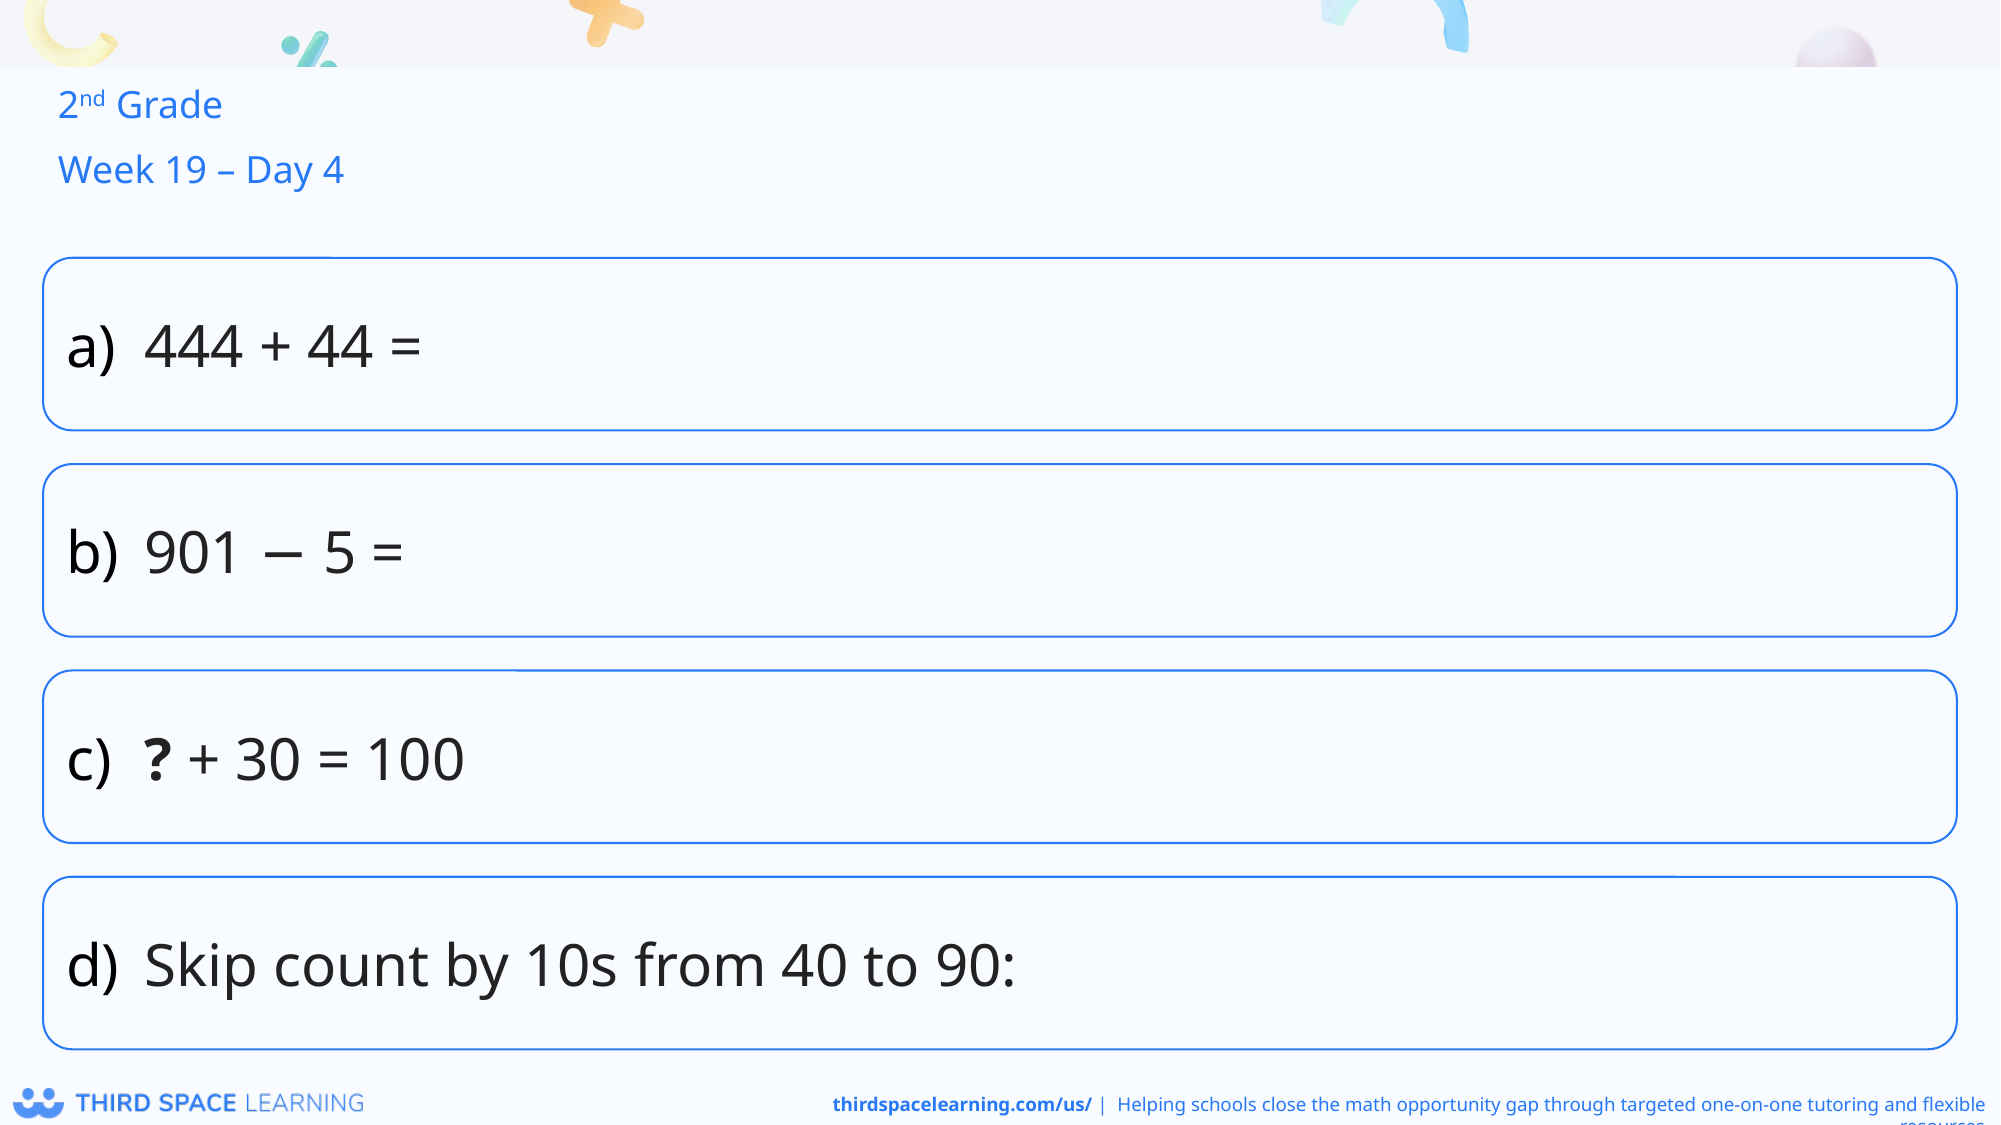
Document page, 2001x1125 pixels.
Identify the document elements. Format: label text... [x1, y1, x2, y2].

list ? + 30 = 100 [129, 684, 1939, 829]
list Skip count by 10s from 40 to 90: [129, 891, 1939, 1035]
list 444 + 44 = [129, 272, 1939, 416]
list 901 − 5 = [129, 478, 1939, 623]
picture [13, 1088, 365, 1119]
picture [0, 0, 2000, 67]
text_box 2nd Grade Week 19 – Day 4 [43, 73, 509, 212]
